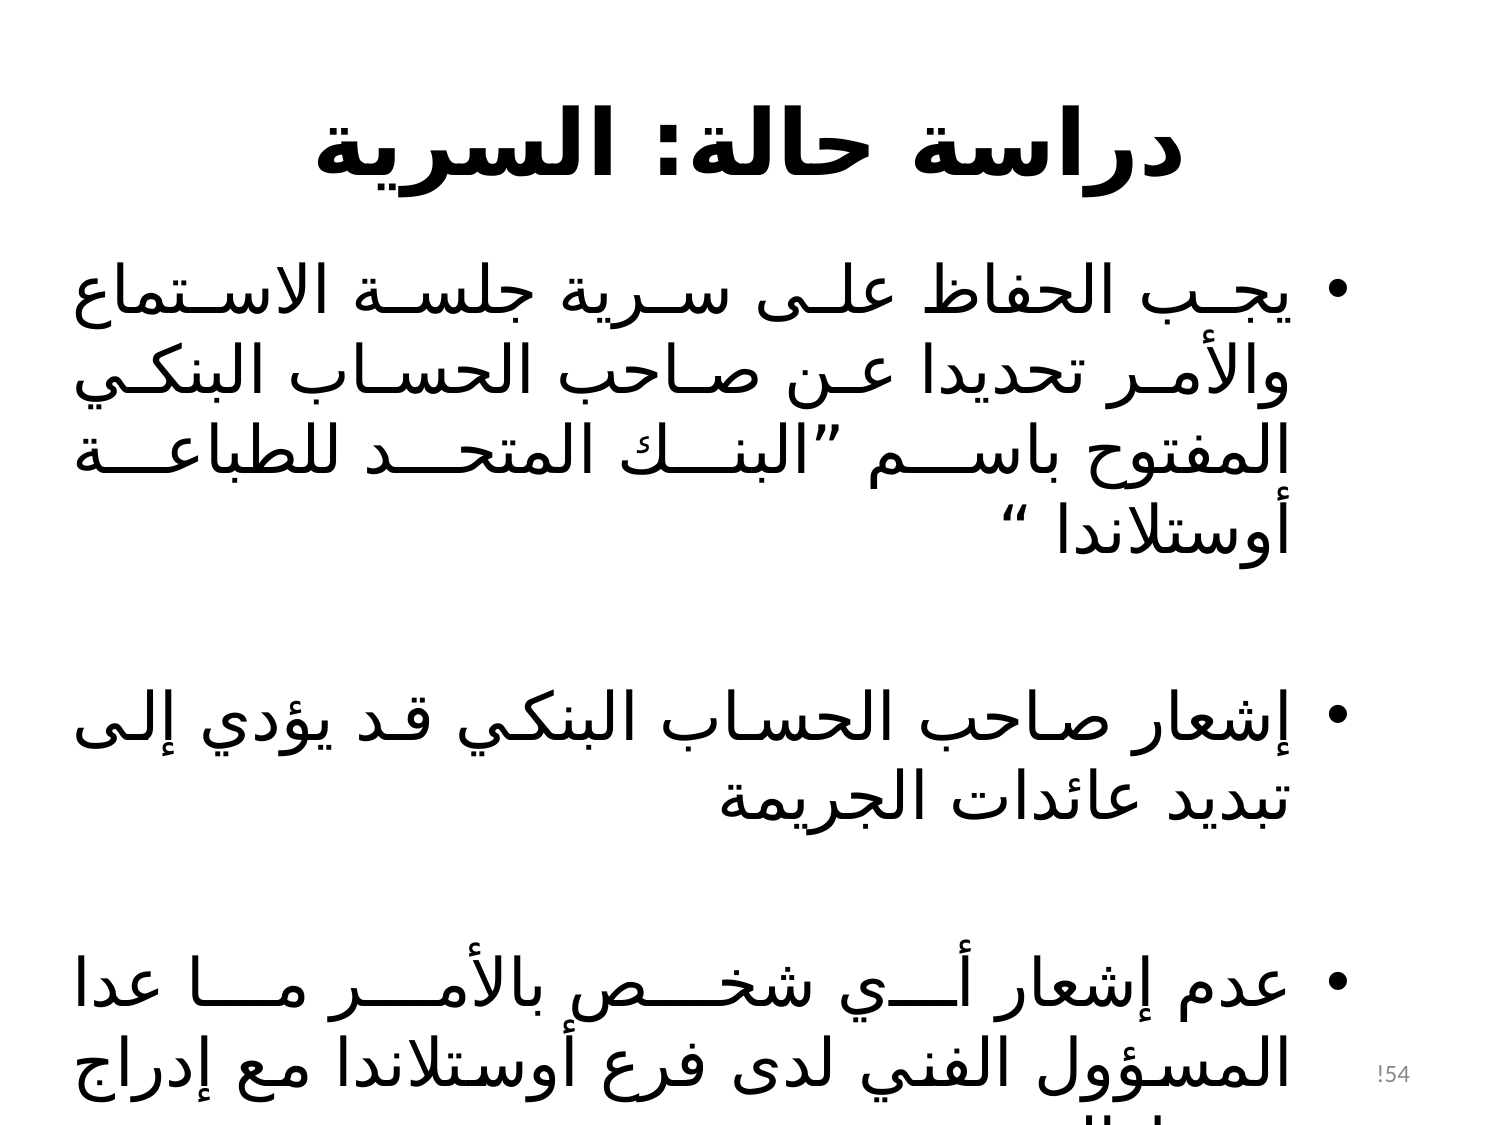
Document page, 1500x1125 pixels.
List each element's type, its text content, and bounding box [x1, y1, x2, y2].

text_box يجب الحفاظ على سرية جلسة الاستماع والأمر تحديدا عن صاحب الحساب البنكي المفتوح باسم ”البنك المتحد للطباعة أوستلاندا “ إشعار صاحب الحساب البنكي قد يؤدي إلى تبديد عائدات الجريمة عدم إشعار أي شخص بالأمر ما عدا المسؤول الفني لدى فرع أوستلاندا مع إدراج شرط السرية [57, 239, 1365, 1116]
slide_number !54 [1074, 1042, 1425, 1103]
title دراسة حالة: السرية [75, 45, 1425, 233]
